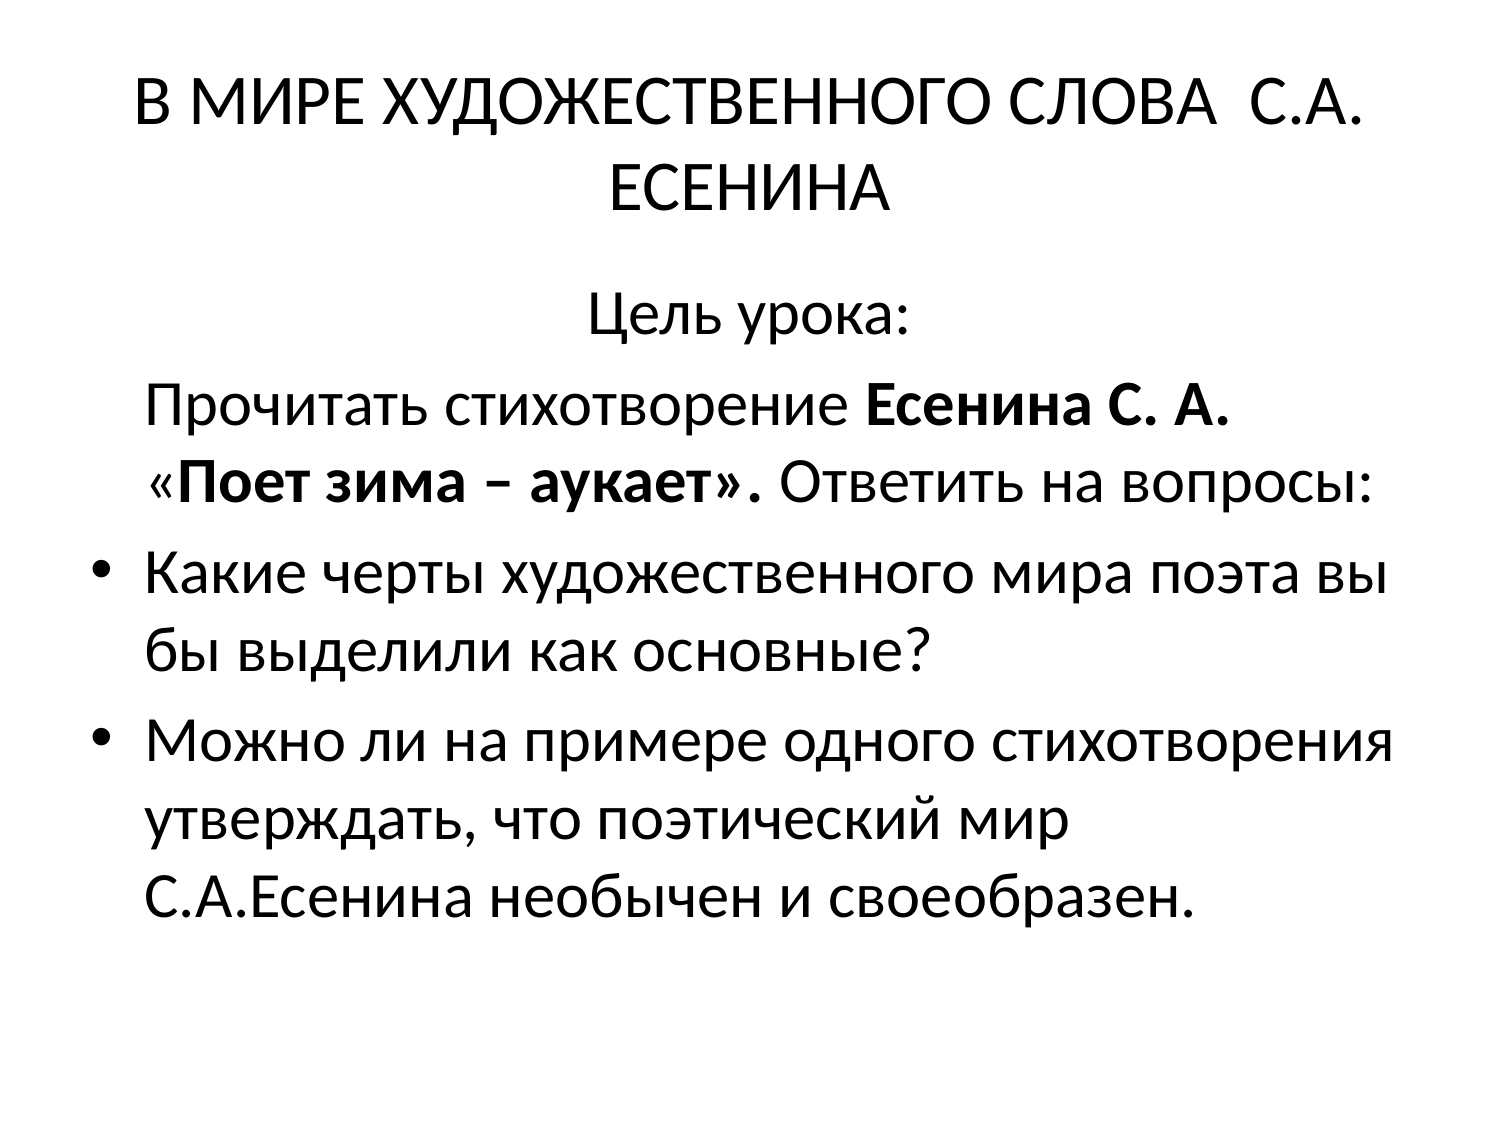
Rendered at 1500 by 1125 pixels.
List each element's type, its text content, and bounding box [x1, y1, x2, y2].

title В МИРЕ ХУДОЖЕСТВЕННОГО СЛОВА С.А. ЕСЕНИНА [75, 45, 1425, 233]
list Цель урока: Прочитать стихотворение Есенина С. А. «Поет зима – аукает». Ответить на вопросы: Какие черты художественного мира поэта вы бы выделили как основные? Можно ли на примере одного стихотворения утверждать, что поэтический мир С.А.Есенина необычен и своеобразен. [75, 262, 1425, 1005]
